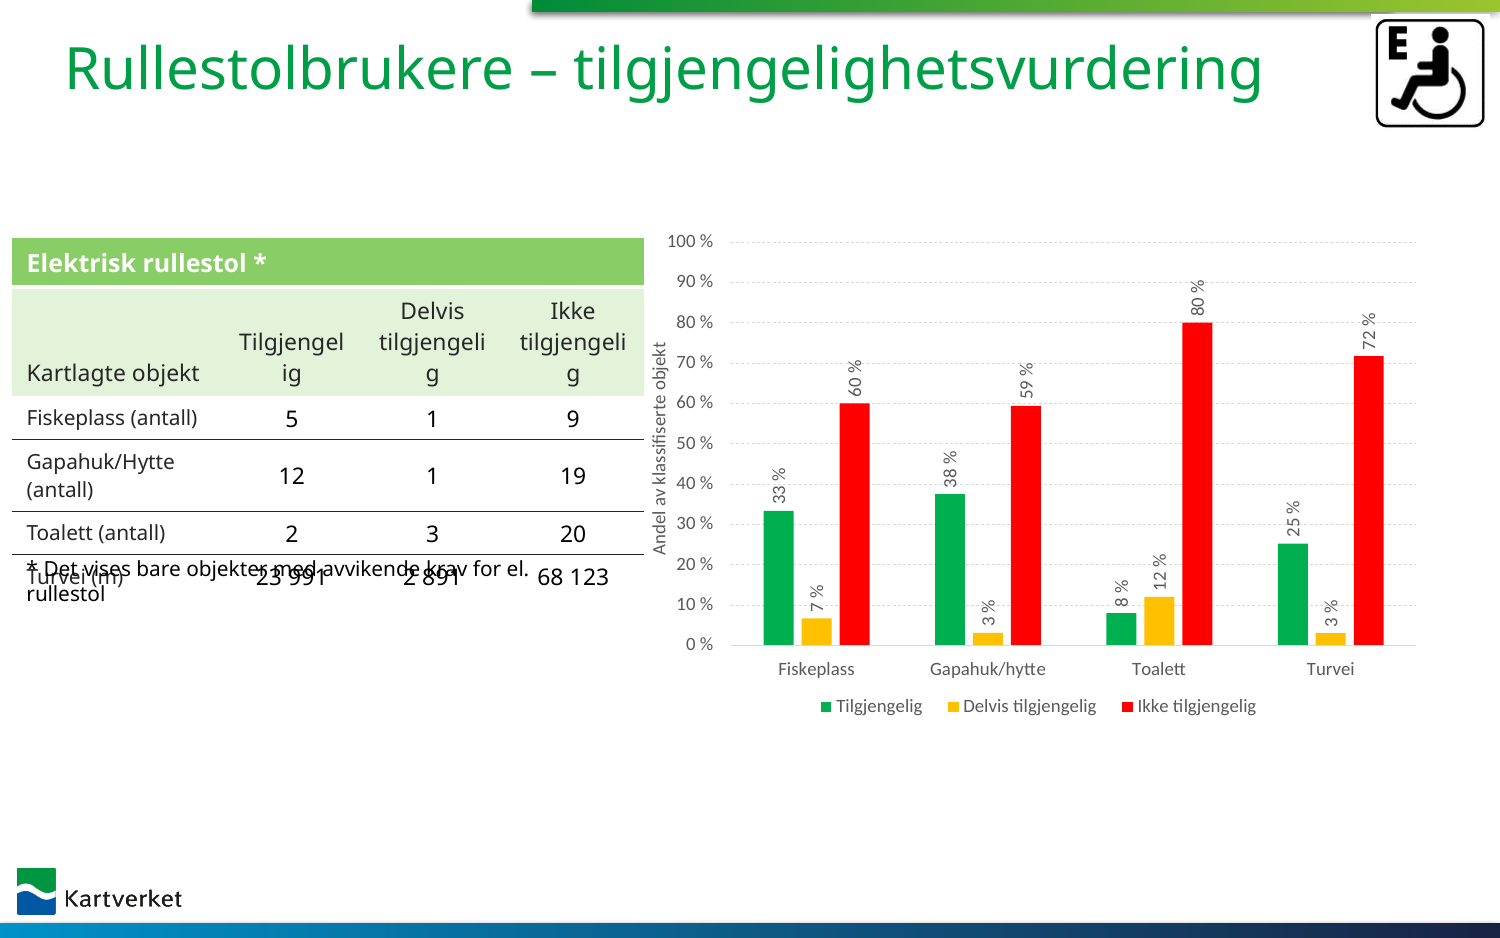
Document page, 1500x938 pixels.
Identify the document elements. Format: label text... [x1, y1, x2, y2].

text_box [1371, 13, 1491, 133]
table_cell 9 [503, 396, 638, 439]
table_cell 20 [503, 512, 638, 554]
table_header Elektrisk rullestol * [12, 238, 638, 285]
table_cell Toalett (antall) [12, 512, 222, 548]
table_cell 12 [222, 440, 362, 511]
table_cell Gapahuk/Hytte (antall) [12, 440, 222, 511]
table_cell Ikke tilgjengelig [503, 289, 638, 396]
table_cell 68 123 [597, 555, 638, 598]
table_cell 5 [222, 396, 362, 439]
table_cell 1 [362, 440, 503, 511]
table_cell 2 [222, 512, 362, 548]
table_cell 1 [362, 396, 503, 439]
table_cell Fiskeplass (antall) [12, 396, 222, 439]
table_cell Kartlagte objekt [12, 289, 222, 396]
table_cell Tilgjengelig [222, 289, 362, 396]
table_cell Delvis tilgjengelig [362, 289, 503, 396]
picture [643, 218, 1428, 728]
text_box Rullestolbrukere – tilgjengelighetsvurdering [49, 12, 1372, 109]
text_box * Det vises bare objekter med avvikende krav for el. rullestol [11, 548, 597, 613]
table_cell 3 [362, 512, 503, 548]
table_cell 19 [503, 440, 638, 511]
